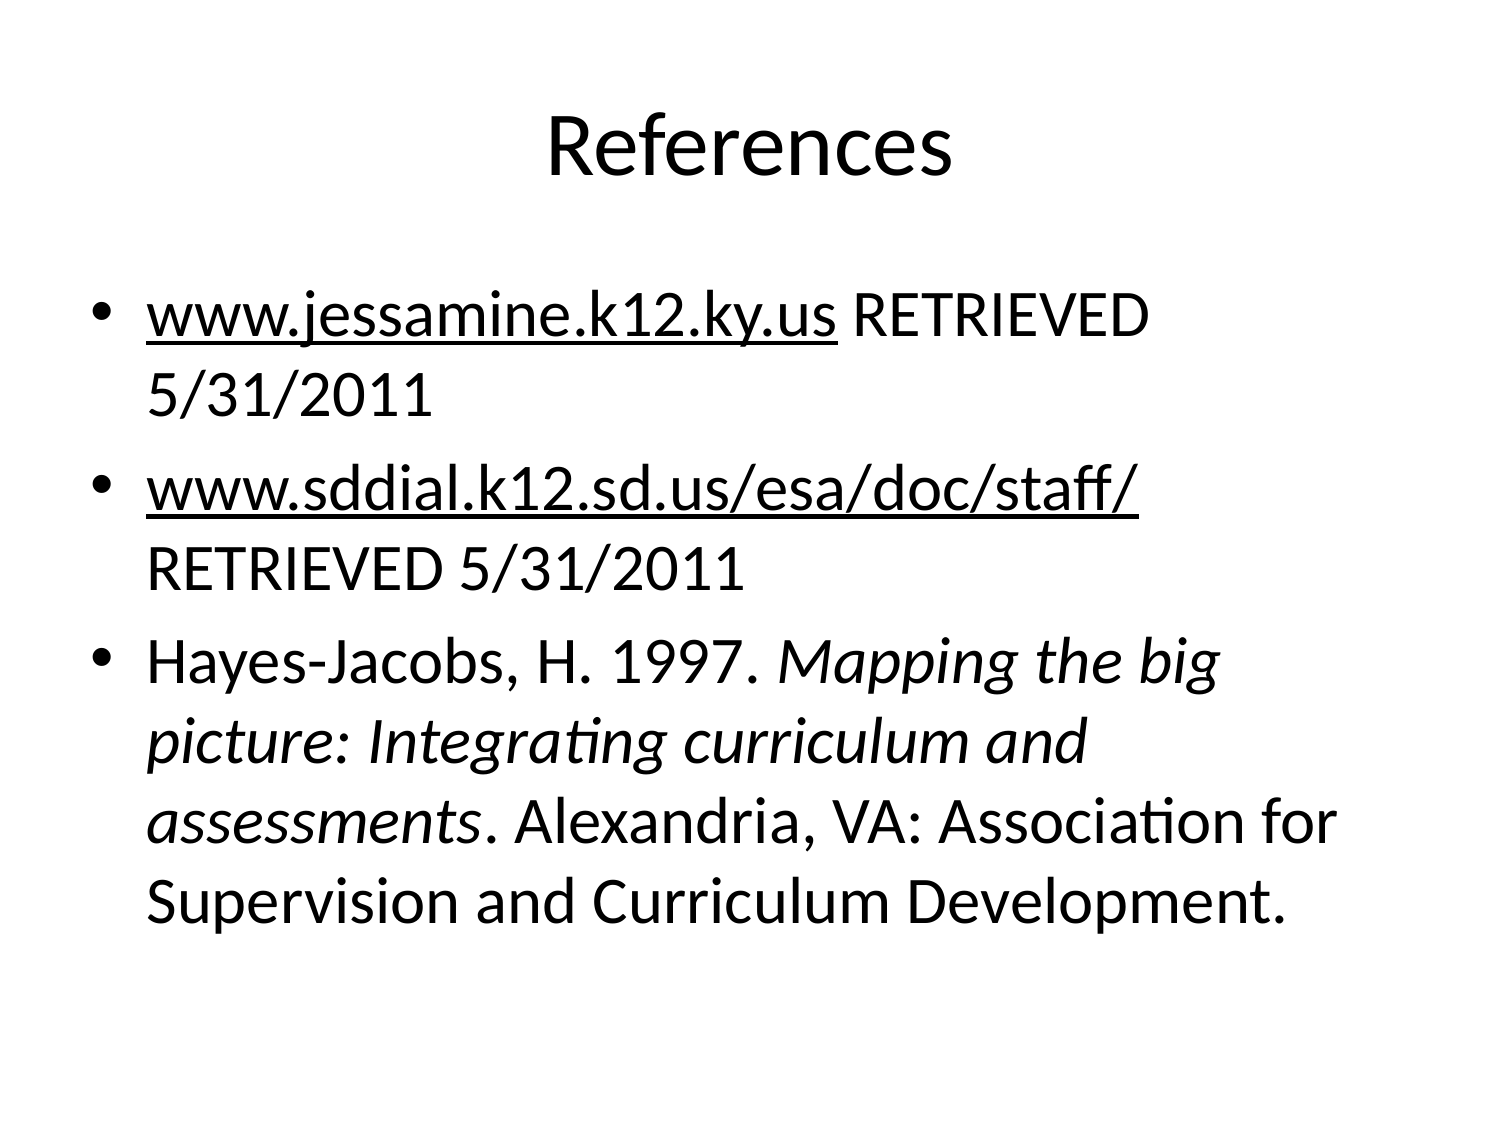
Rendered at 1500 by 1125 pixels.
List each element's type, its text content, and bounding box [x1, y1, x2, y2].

list www.jessamine.k12.ky.us RETRIEVED 5/31/2011 www.sddial.k12.sd.us/esa/doc/staff/ RETRIEVED 5/31/2011 Hayes-Jacobs, H. 1997. Mapping the big picture: Integrating curriculum and assessments. Alexandria, VA: Association for Supervision and Curriculum Development. [75, 262, 1425, 1005]
title References [75, 45, 1425, 233]
